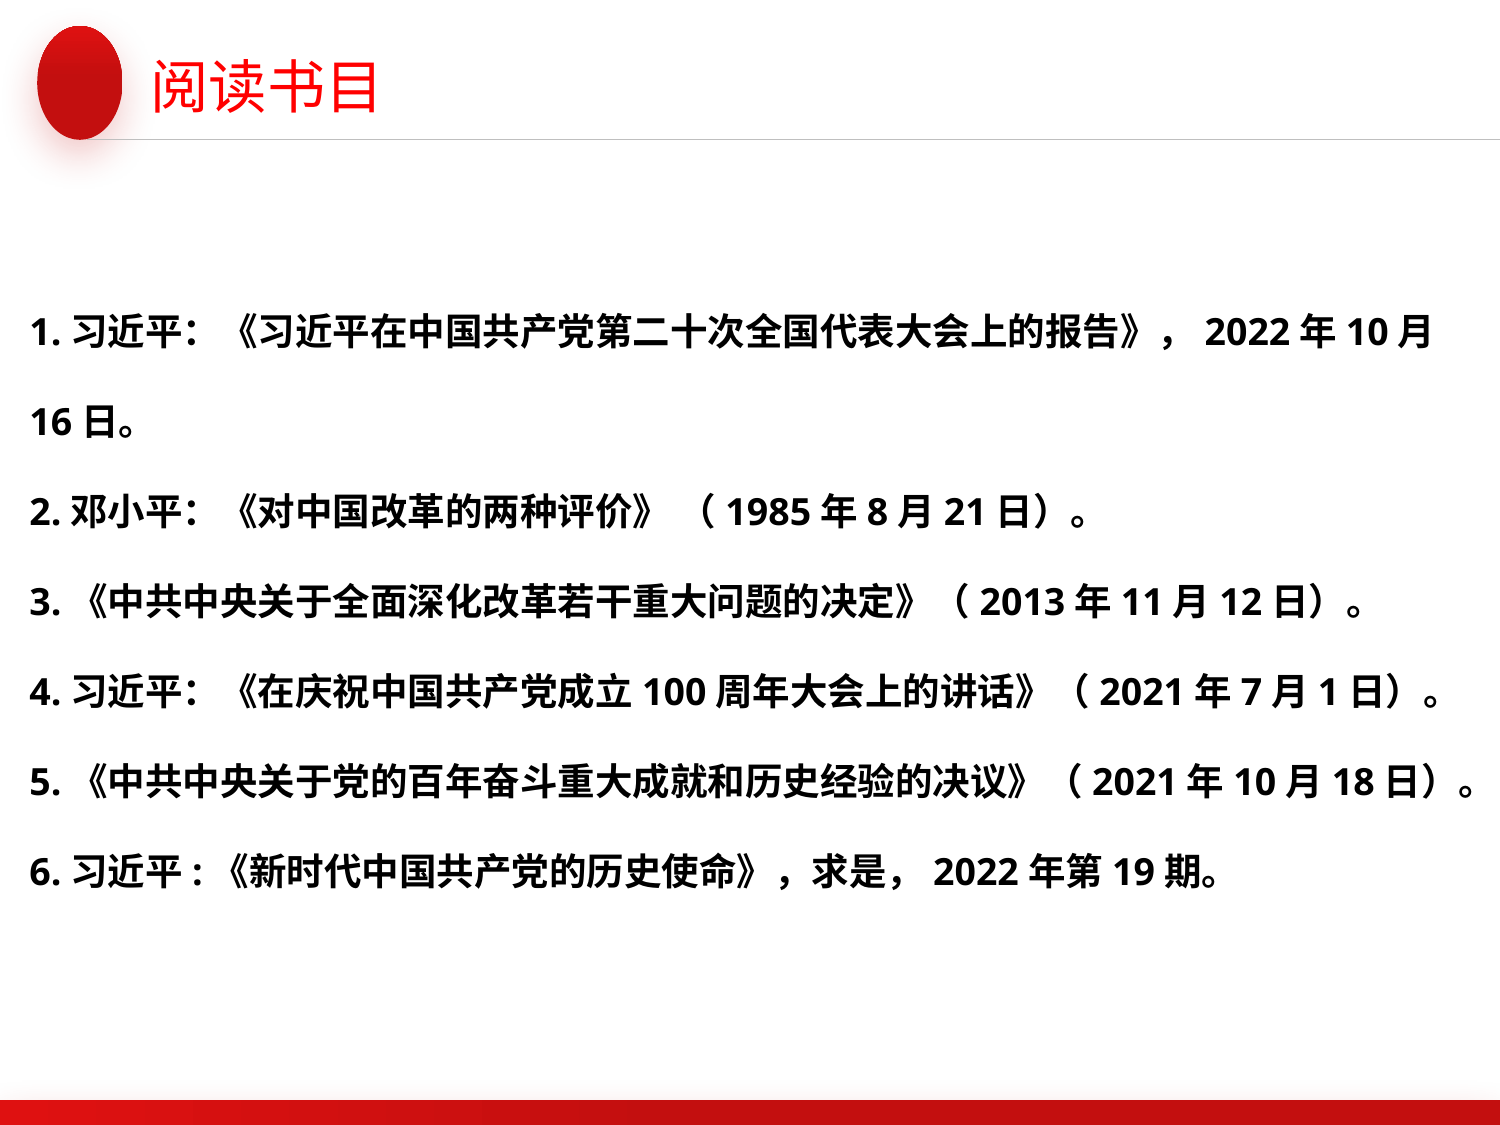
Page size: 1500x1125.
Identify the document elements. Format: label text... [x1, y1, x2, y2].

text_box 1.习近平：《习近平在中国共产党第二十次全国代表大会上的报告》，2022年10月16日。 2.邓小平：《对中国改革的两种评价》 （1985年8月21日）。 3.《中共中央关于全面深化改革若干重大问题的决定》（2013年11月12日）。 4.习近平：《在庆祝中国共产党成立100周年大会上的讲话》（2021年7月1日）。 5.《中共中央关于党的百年奋斗重大成就和历史经验的决议》（2021年10月18日）。 6.习近平:《新时代中国共产党的历史使命》，求是，2022年第19期。 [14, 255, 1486, 900]
text_box 阅读书目 [135, 42, 572, 128]
